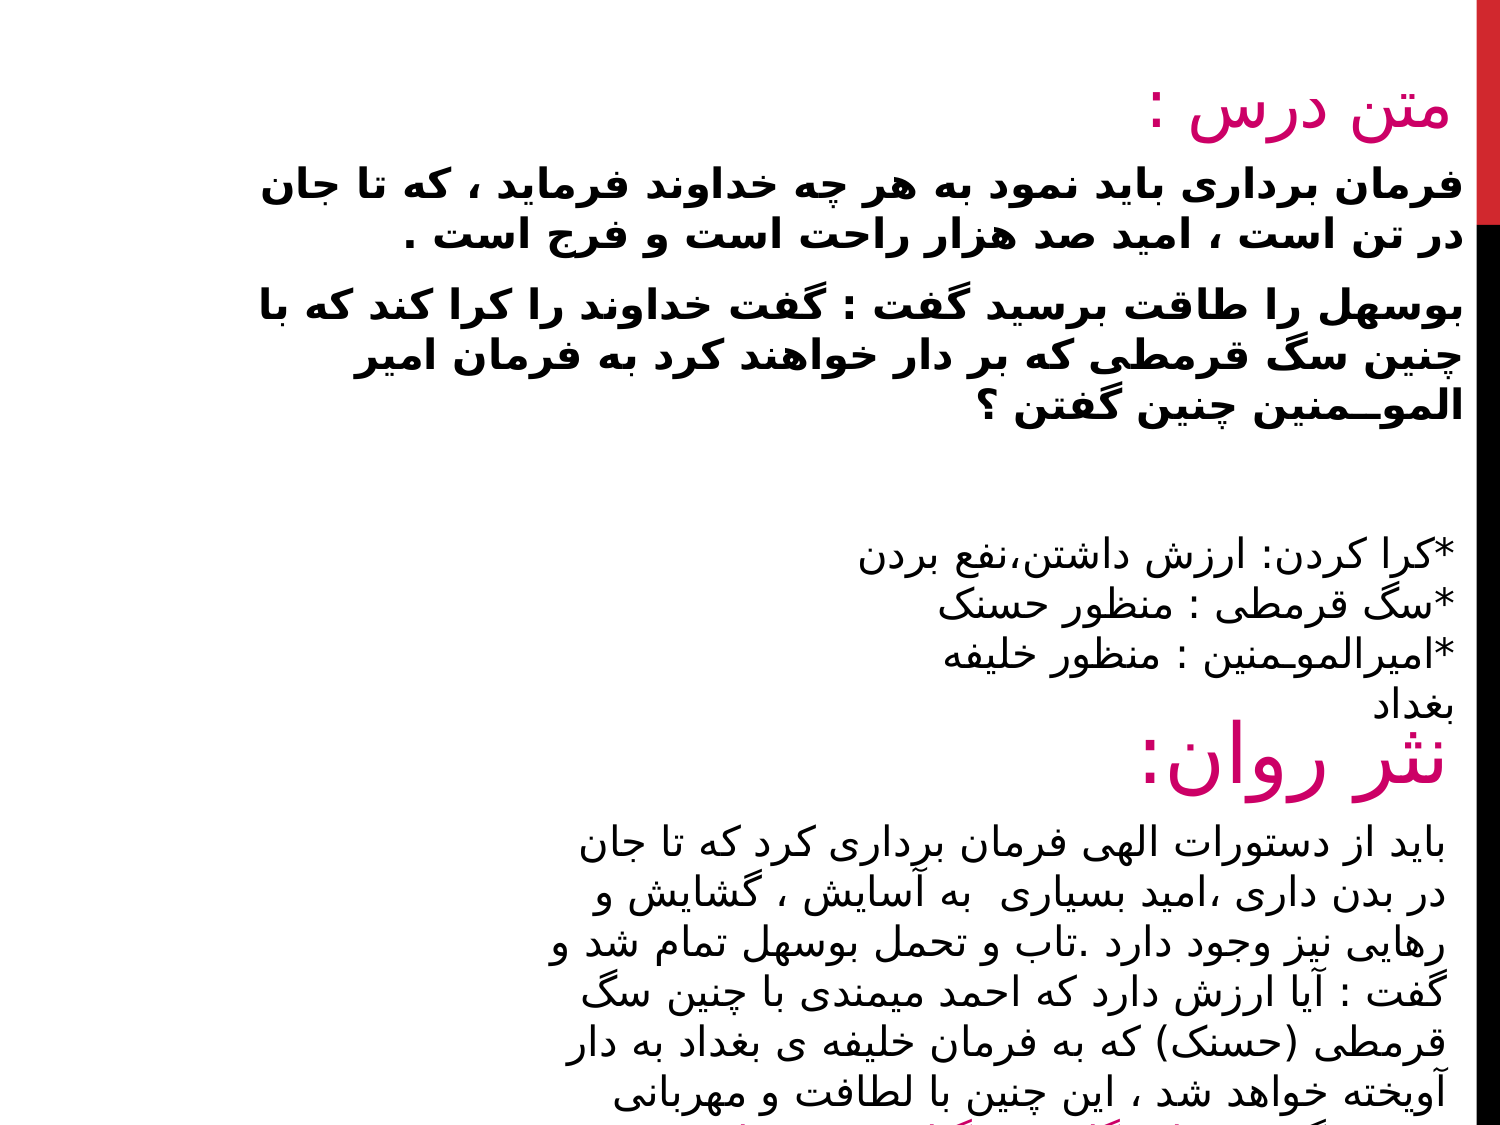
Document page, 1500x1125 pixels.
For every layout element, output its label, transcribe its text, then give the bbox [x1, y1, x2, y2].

text_box باید از دستورات الهی فرمان برداری کرد که تا جان در بدن داری ،امید بسیاری به آسایش ، گشایش و رهایی نیز وجود دارد .تاب و تحمل بوسهل تمام شد و گفت : آیا ارزش دارد که احمد میمندی با چنین سگ قرمطی (حسنک) که به فرمان خلیفه ی بغداد به دار آویخته خواهد شد ، این چنین با لطافت و مهربانی سخن بگوید ؟ دانشگاه فرهنگیان خوی*زبان فارسی*کامرانی [513, 807, 1463, 1125]
text_box *کرا کردن: ارزش داشتن،نفع بردن *سگ قرمطی : منظور حسنک *امیرالموـمنین : منظور خلیفه بغداد [832, 519, 1471, 785]
list فرمان برداری باید نمود به هر چه خداوند فرماید ، که تا جان در تن است ، امید صد هزار راحت است و فرج است . بوسهل را طاقت برسید گفت : گفت خداوند را کرا کند که با چنین سگ قرمطی که بر دار خواهند کرد به فرمان امیر الموــمنین چنین گفتن ؟ [230, 149, 1481, 413]
title متن درس : [1130, 0, 1499, 149]
text_box نثر روان: [1086, 692, 1465, 808]
